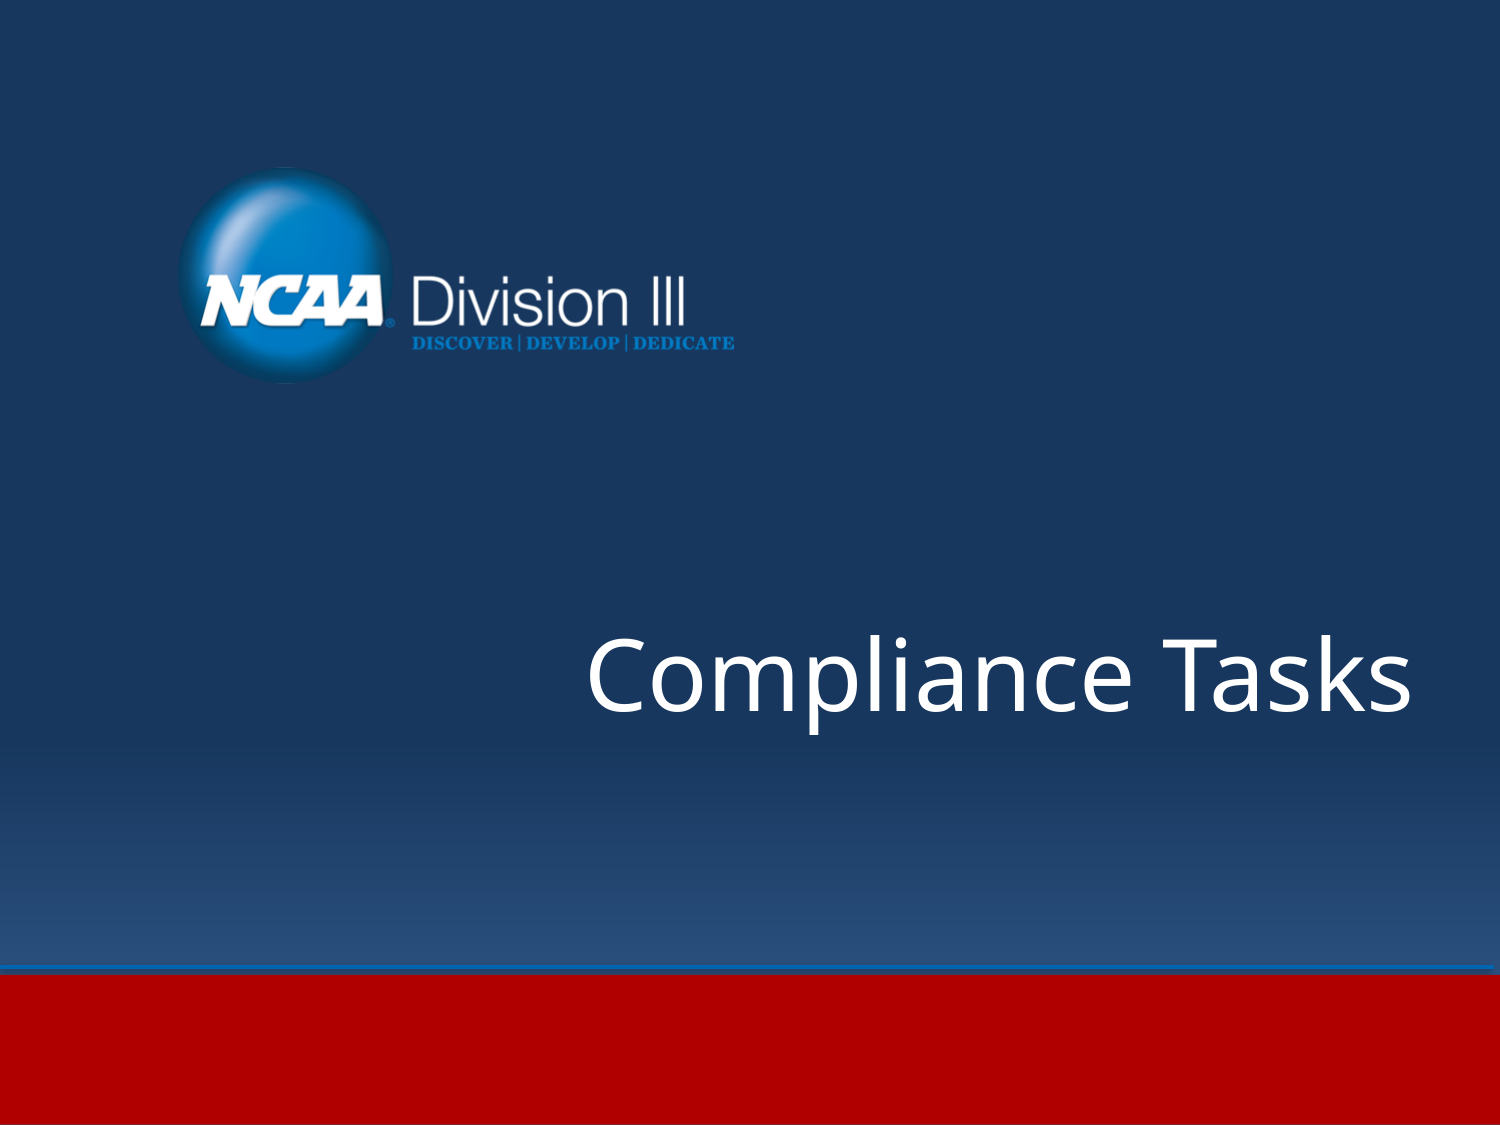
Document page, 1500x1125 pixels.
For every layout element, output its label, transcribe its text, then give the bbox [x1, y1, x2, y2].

title Compliance Tasks [155, 551, 1431, 793]
picture [155, 125, 756, 426]
